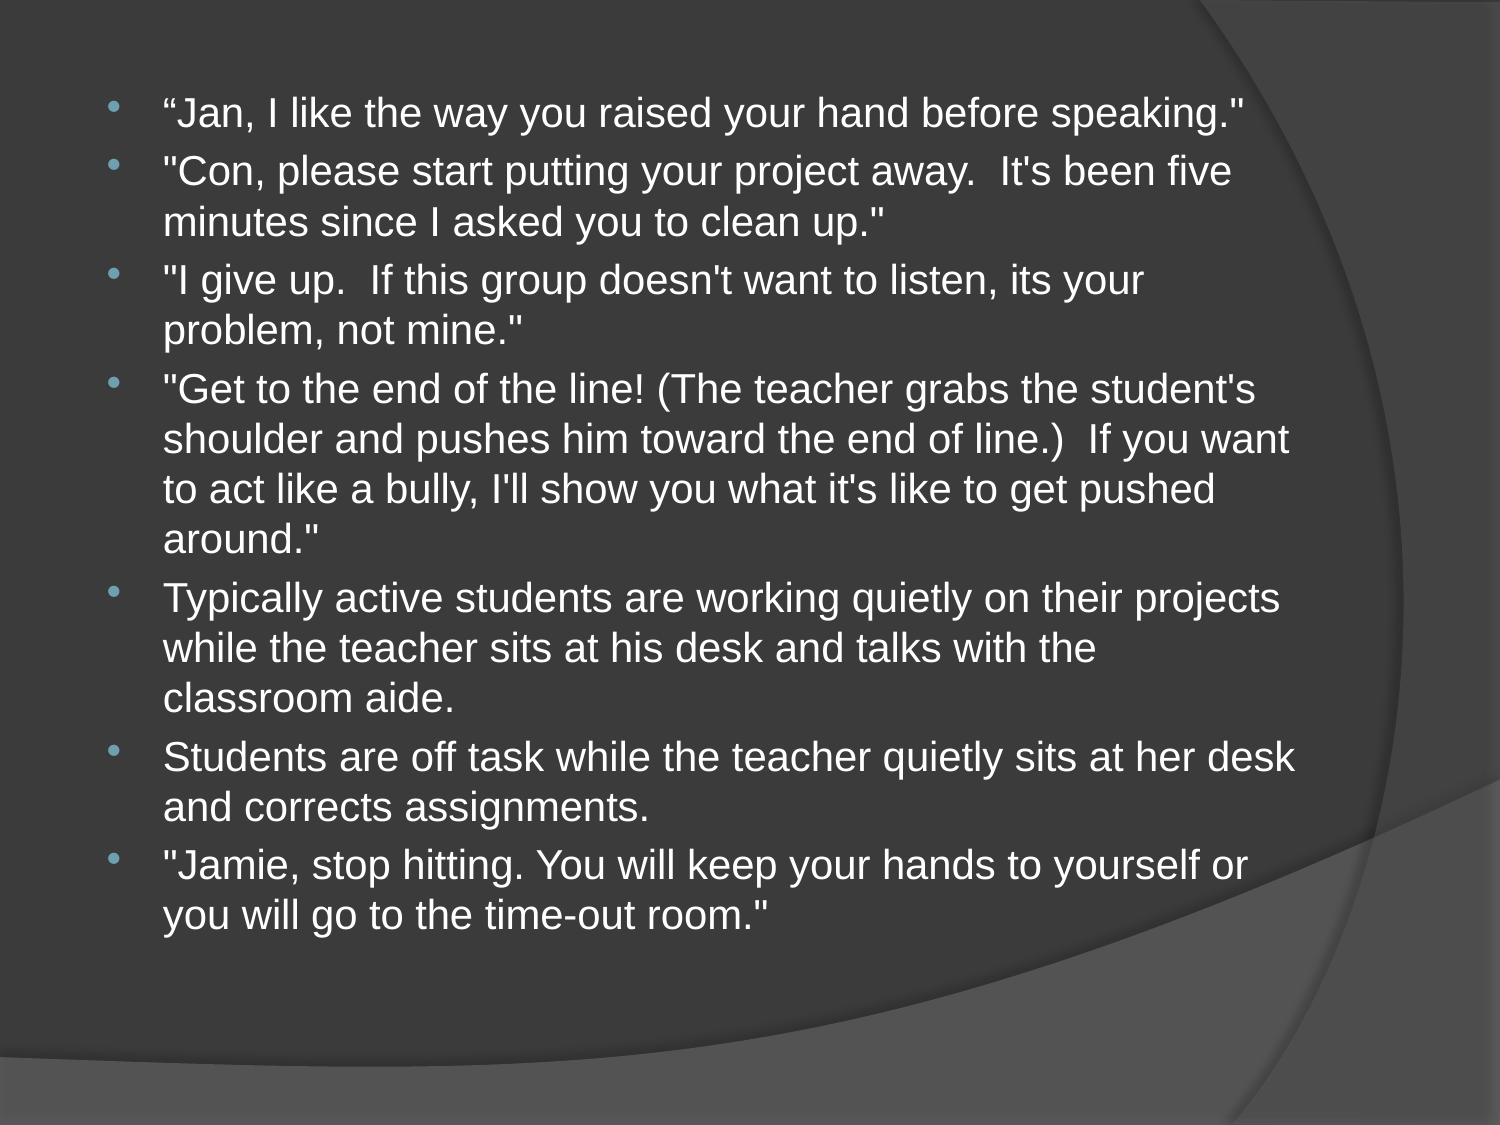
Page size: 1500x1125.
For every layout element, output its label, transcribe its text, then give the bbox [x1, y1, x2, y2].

list “Jan, I like the way you raised your hand before speaking." "Con, please start putting your project away. It's been five minutes since I asked you to clean up." "I give up. If this group doesn't want to listen, its your problem, not mine." "Get to the end of the line! (The teacher grabs the student's shoulder and pushes him toward the end of line.) If you want to act like a bully, I'll show you what it's like to get pushed around." Typically active students are working quietly on their projects while the teacher sits at his desk and talks with the classroom aide. Students are off task while the teacher quietly sits at her desk and corrects assignments. "Jamie, stop hitting. You will keep your hands to yourself or you will go to the time-out room." [88, 78, 1314, 1059]
